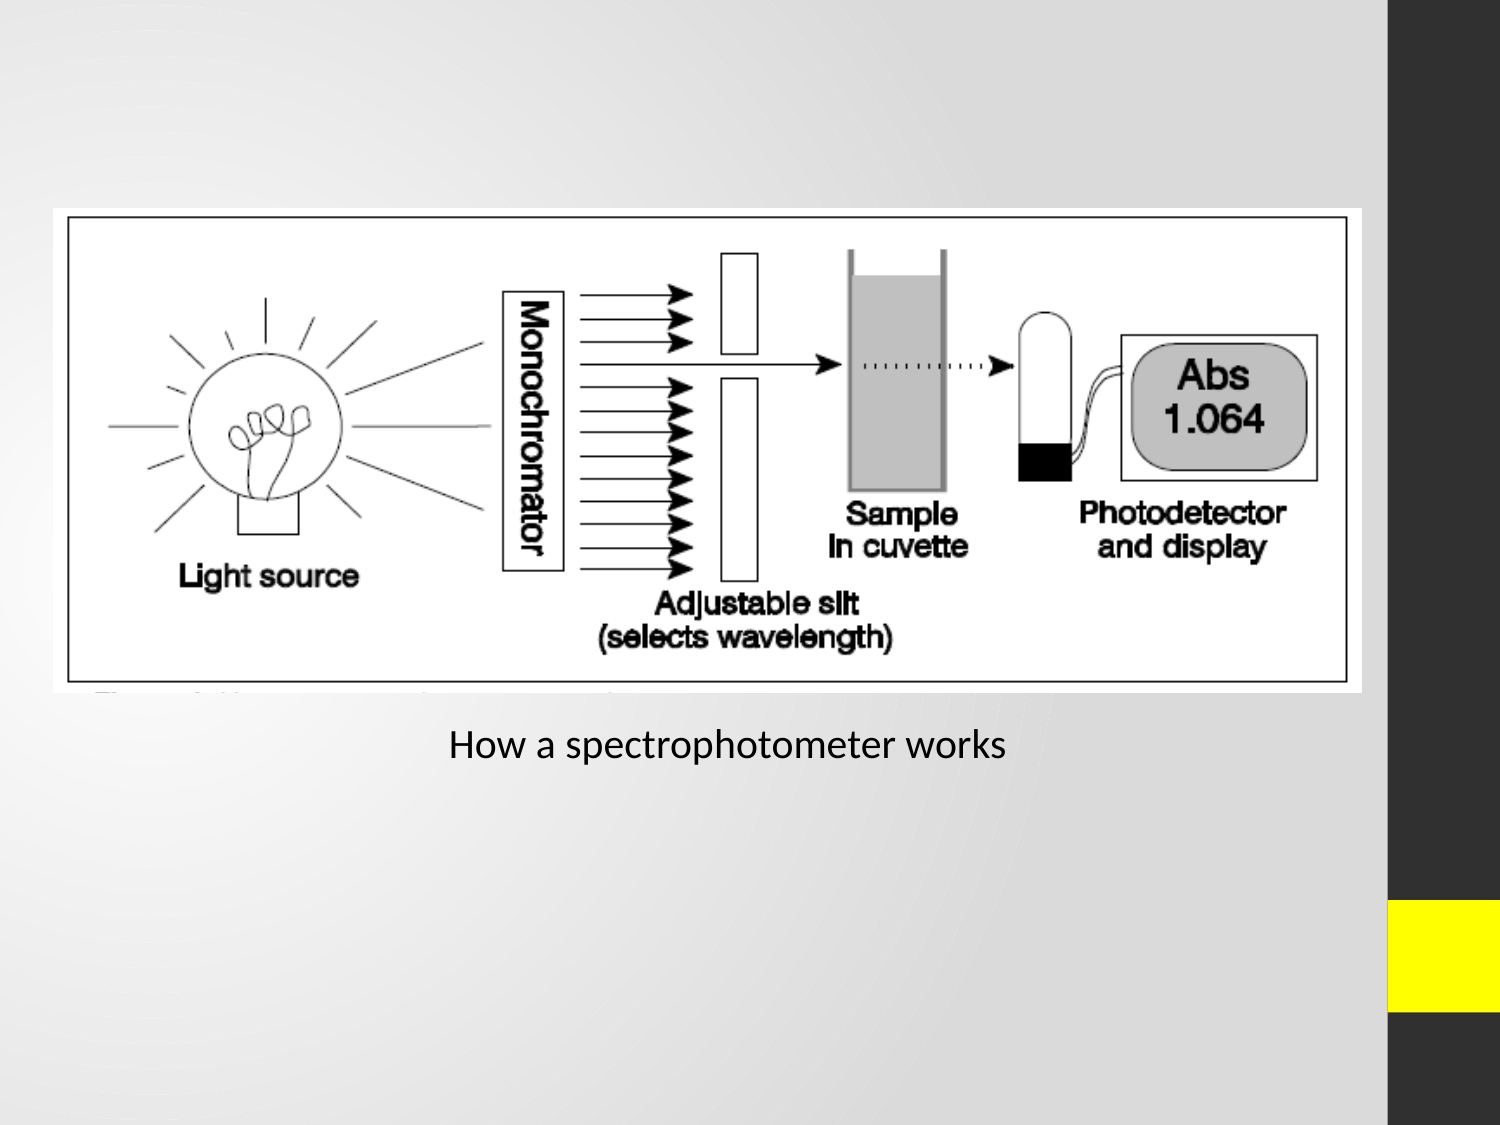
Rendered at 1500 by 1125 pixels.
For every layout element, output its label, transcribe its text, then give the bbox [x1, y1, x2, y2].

picture [52, 207, 1363, 693]
text_box How a spectrophotometer works [433, 709, 1022, 775]
